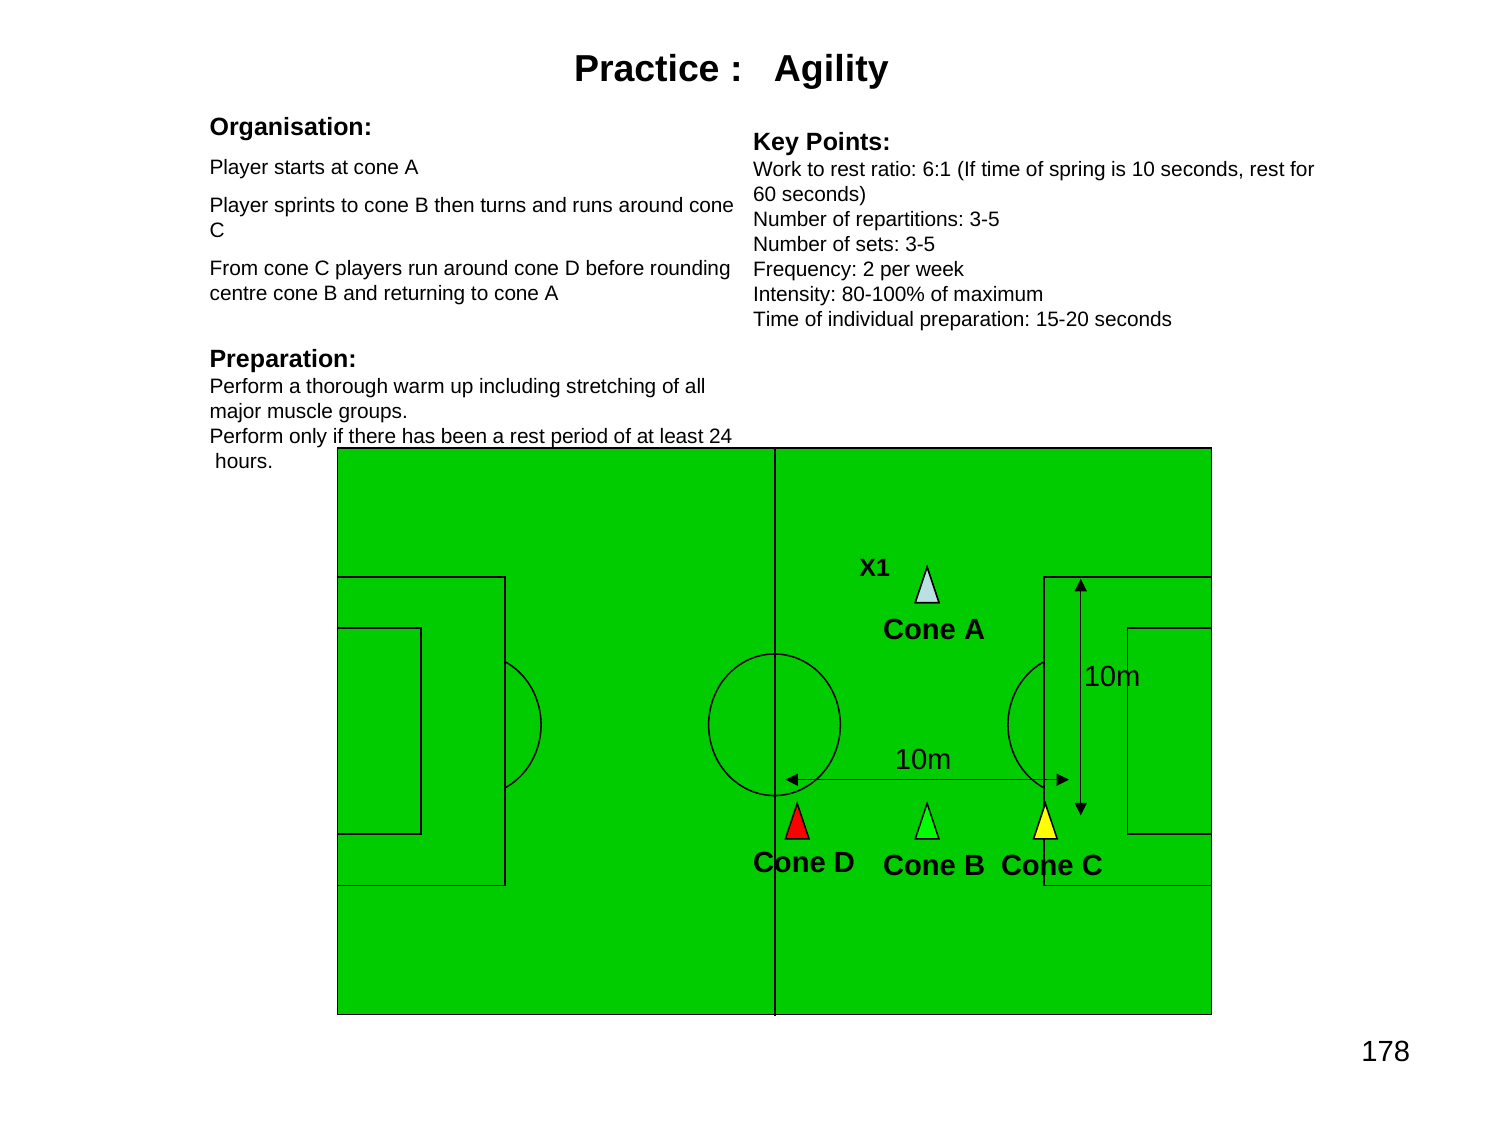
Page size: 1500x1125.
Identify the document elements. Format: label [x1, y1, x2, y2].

text_box [1074, 1024, 1425, 1103]
text_box [194, 36, 1353, 1017]
